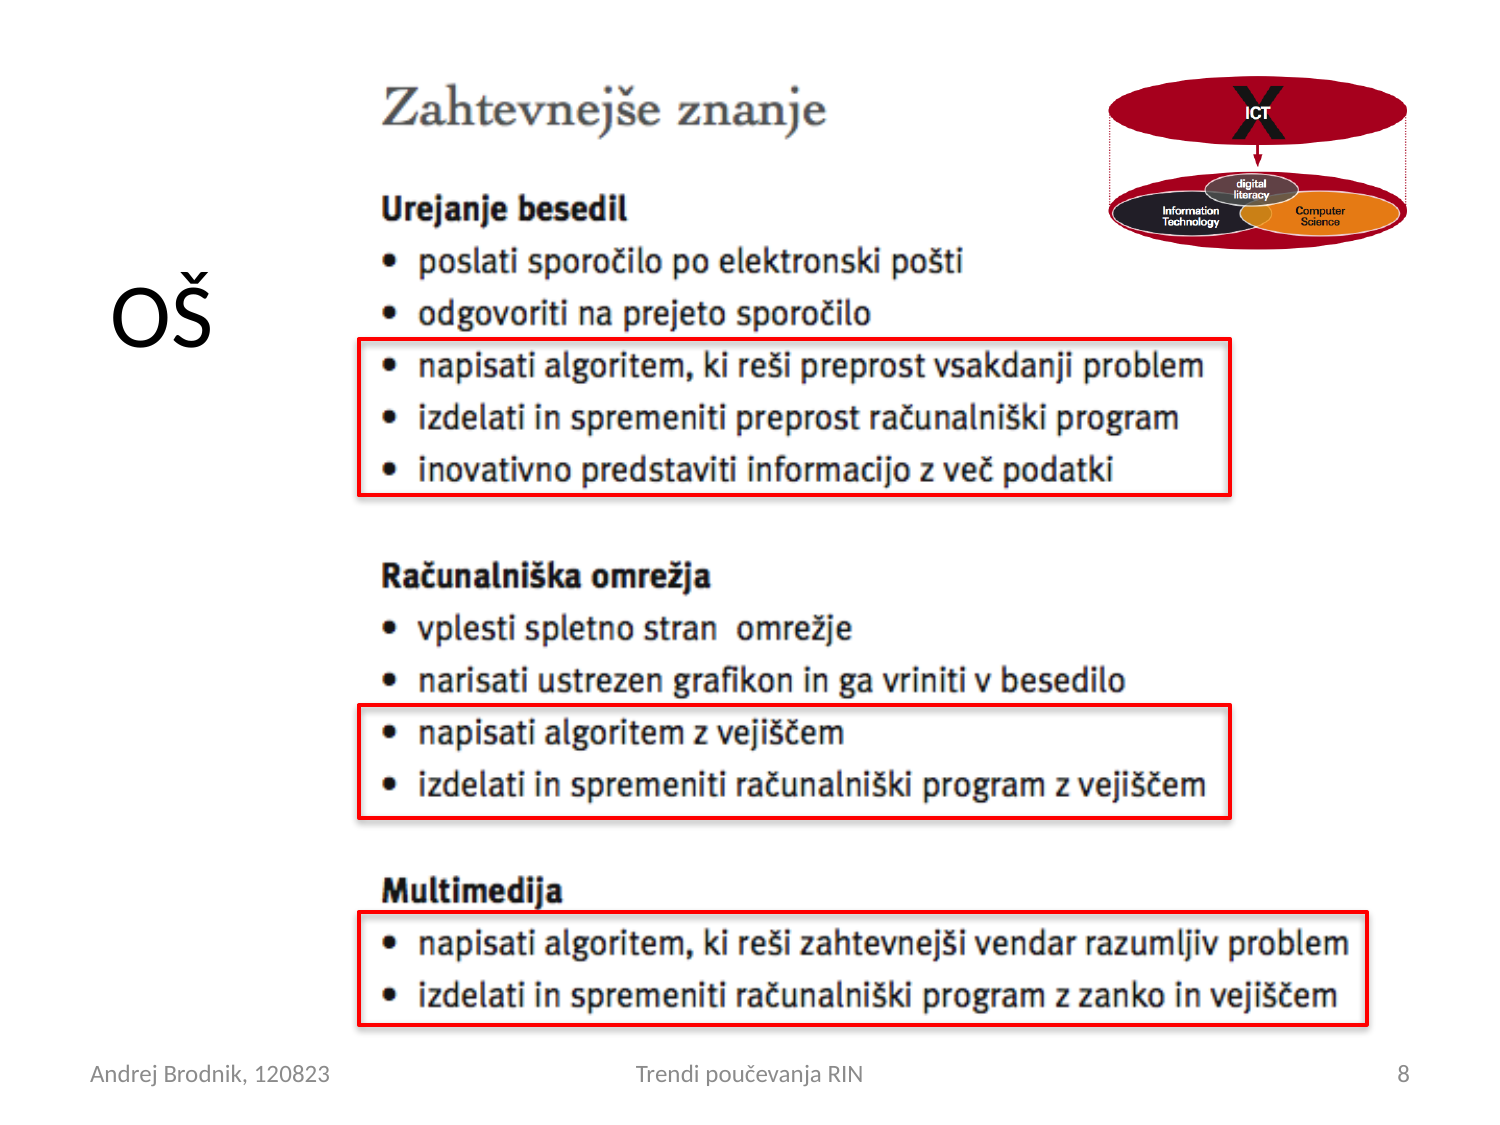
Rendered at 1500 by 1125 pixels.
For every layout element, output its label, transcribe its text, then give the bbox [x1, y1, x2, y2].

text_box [358, 338, 1367, 1025]
slide_number 7 [1074, 1042, 1425, 1103]
footer Trendi poučevanja RIN [512, 1051, 988, 1103]
slide_number Andrej Brodnik, 120823 [75, 1042, 425, 1103]
picture [358, 69, 1426, 1043]
title OŠ [75, 45, 250, 578]
